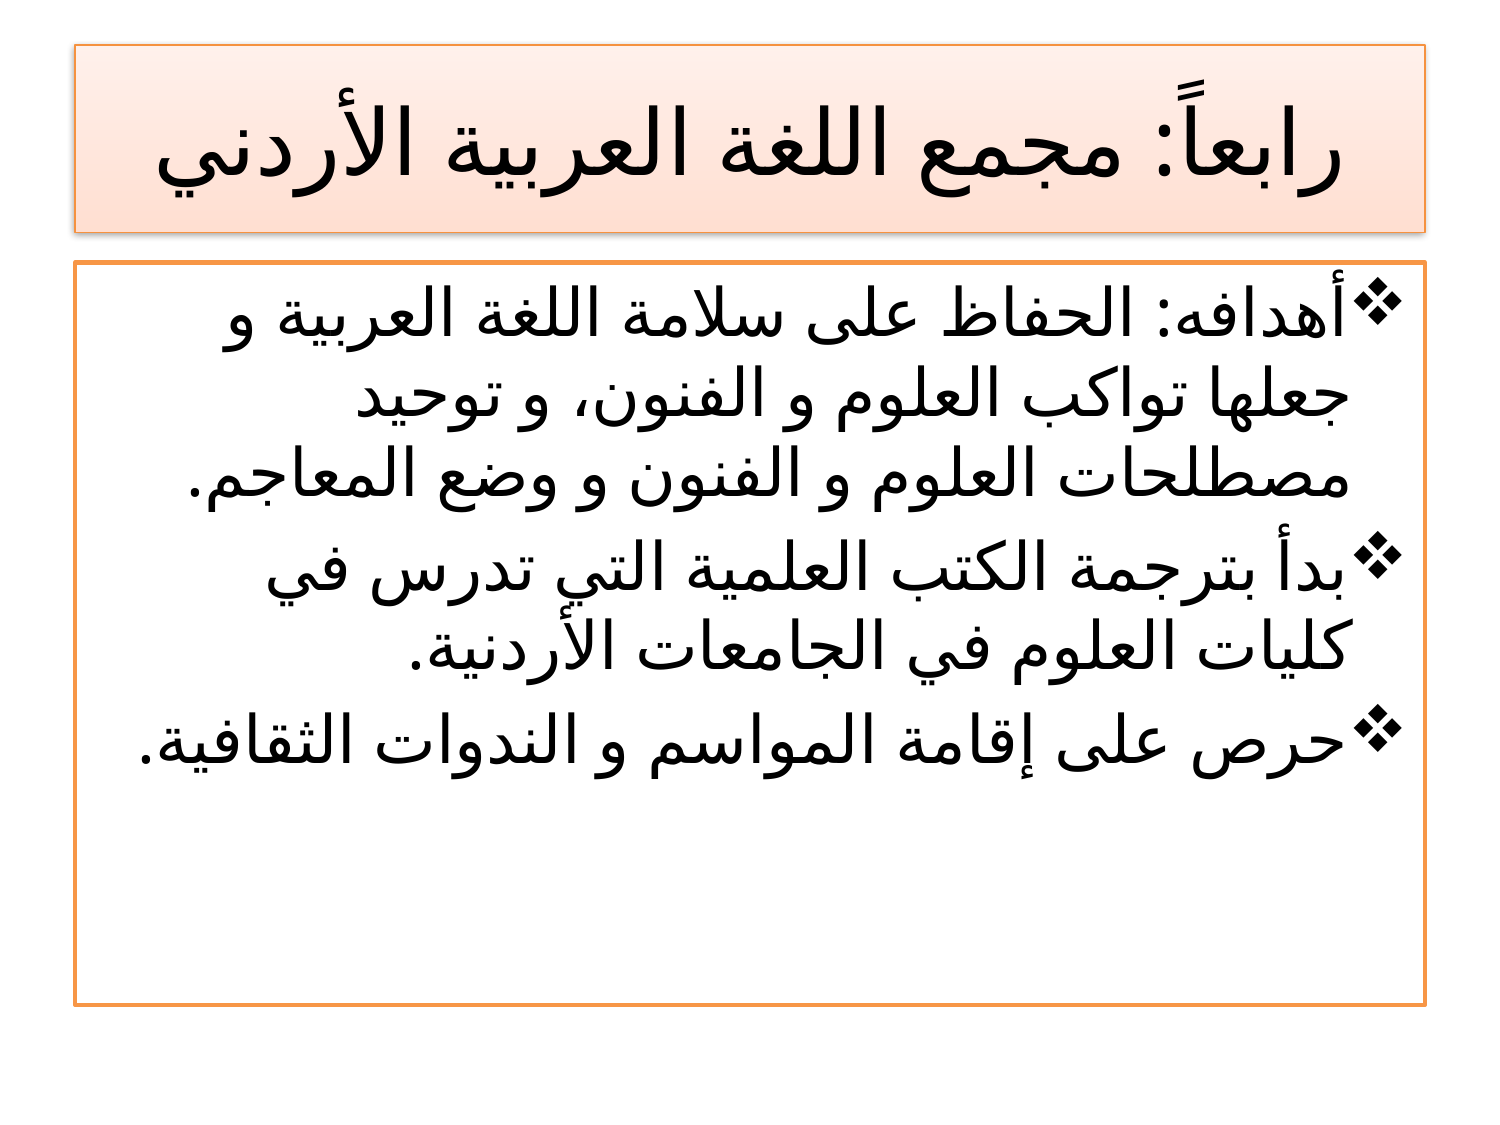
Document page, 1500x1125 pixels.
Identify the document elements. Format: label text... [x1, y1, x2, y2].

title رابعاً: مجمع اللغة العربية الأردني [74, 44, 1426, 233]
list أهدافه: الحفاظ على سلامة اللغة العربية و جعلها تواكب العلوم و الفنون، و توحيد مصطلحات العلوم و الفنون و وضع المعاجم. بدأ بترجمة الكتب العلمية التي تدرس في كليات العلوم في الجامعات الأردنية. حرص على إقامة المواسم و الندوات الثقافية. [73, 260, 1427, 1007]
